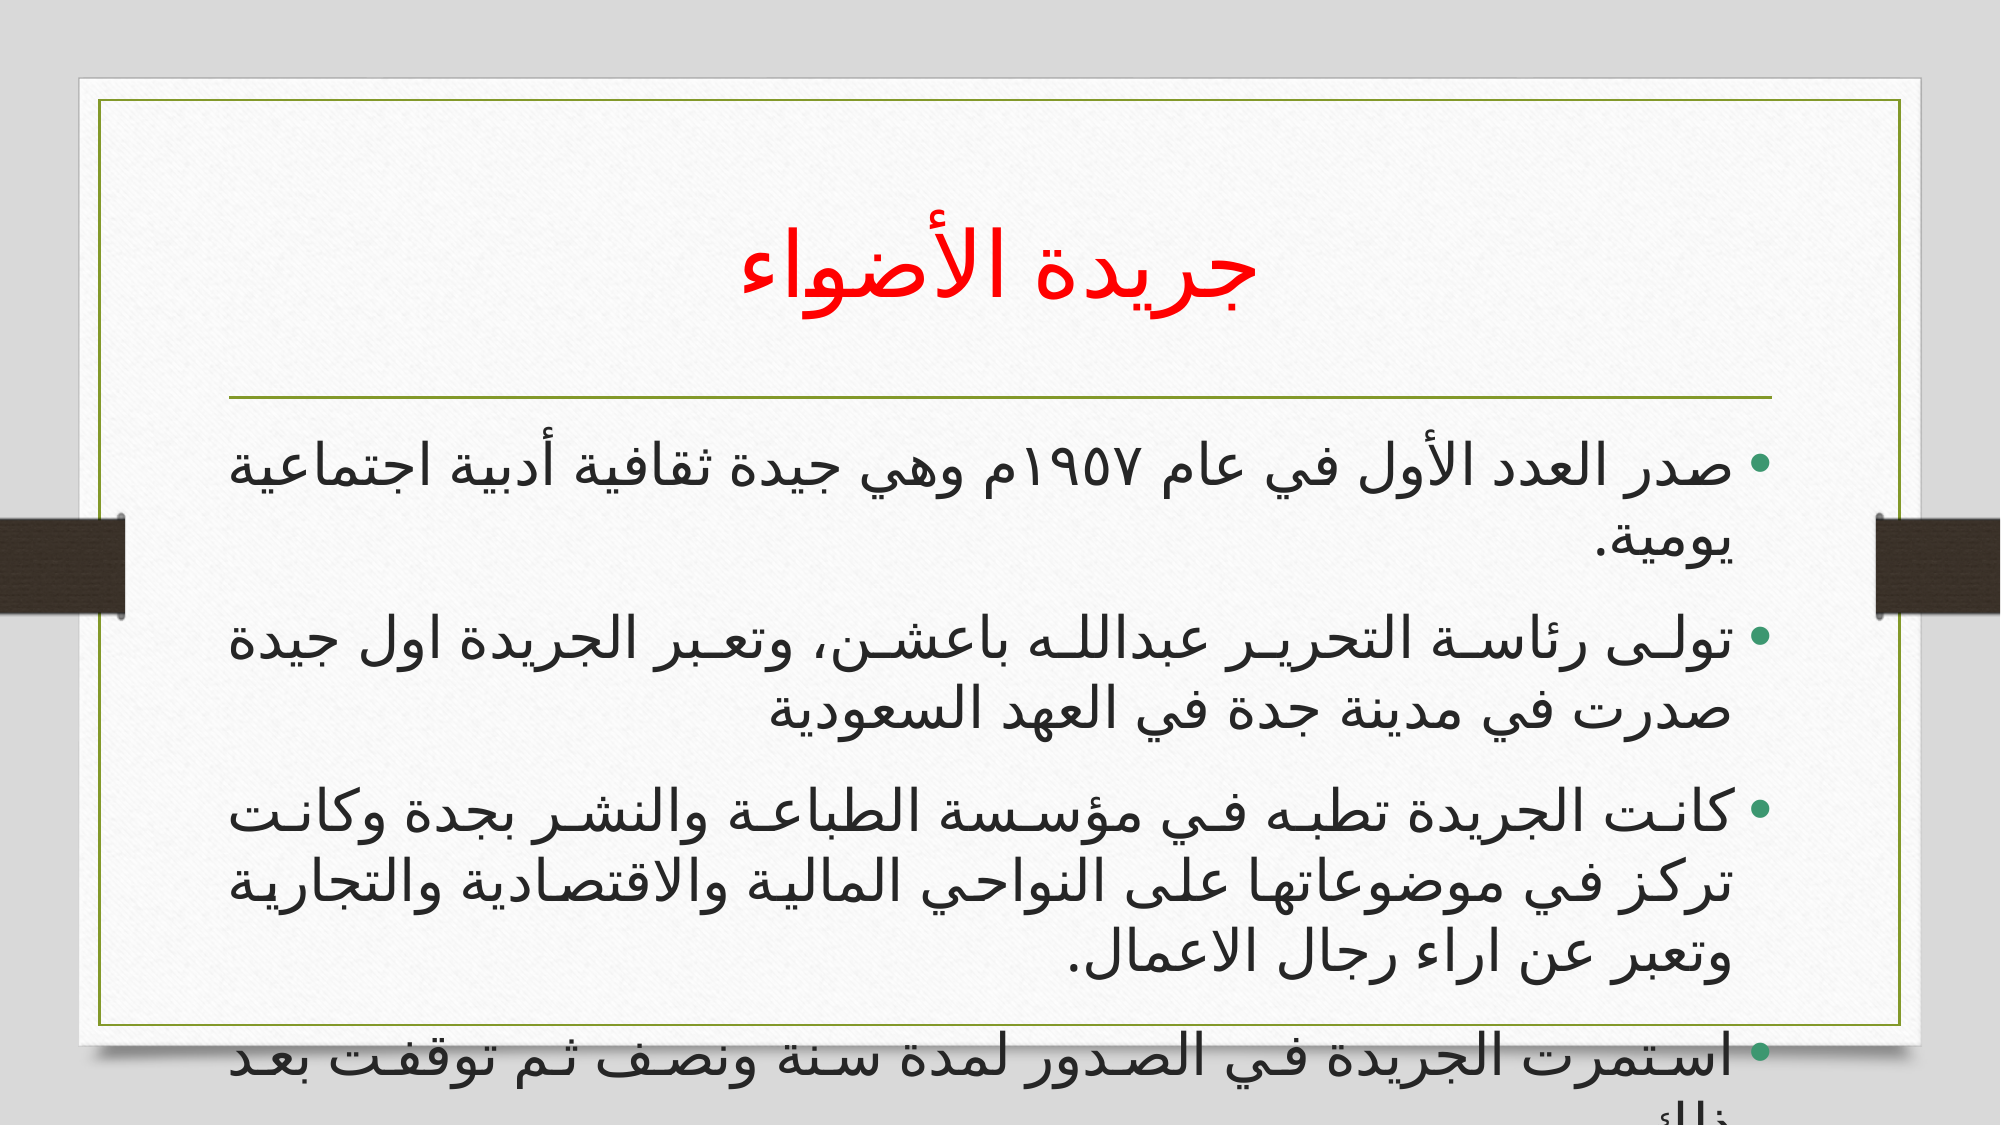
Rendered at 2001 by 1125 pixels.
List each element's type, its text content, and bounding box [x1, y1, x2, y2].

title جريدة الأضواء [212, 161, 1788, 375]
picture [0, 0, 2001, 1125]
list صدر العدد الأول في عام ١٩٥٧م وهي جيدة ثقافية أدبية اجتماعية يومية. تولى رئاسة التحرير عبدالله باعشن، وتعبر الجريدة اول جيدة صدرت في مدينة جدة في العهد السعودية كانت الجريدة تطبه في مؤسسة الطباعة والنشر بجدة وكانت تركز في موضوعاتها على النواحي المالية والاقتصادية والتجارية وتعبر عن اراء رجال الاعمال. استمرت الجريدة في الصدور لمدة سنة ونصف ثم توقفت بعد ذلك. [212, 419, 1788, 964]
